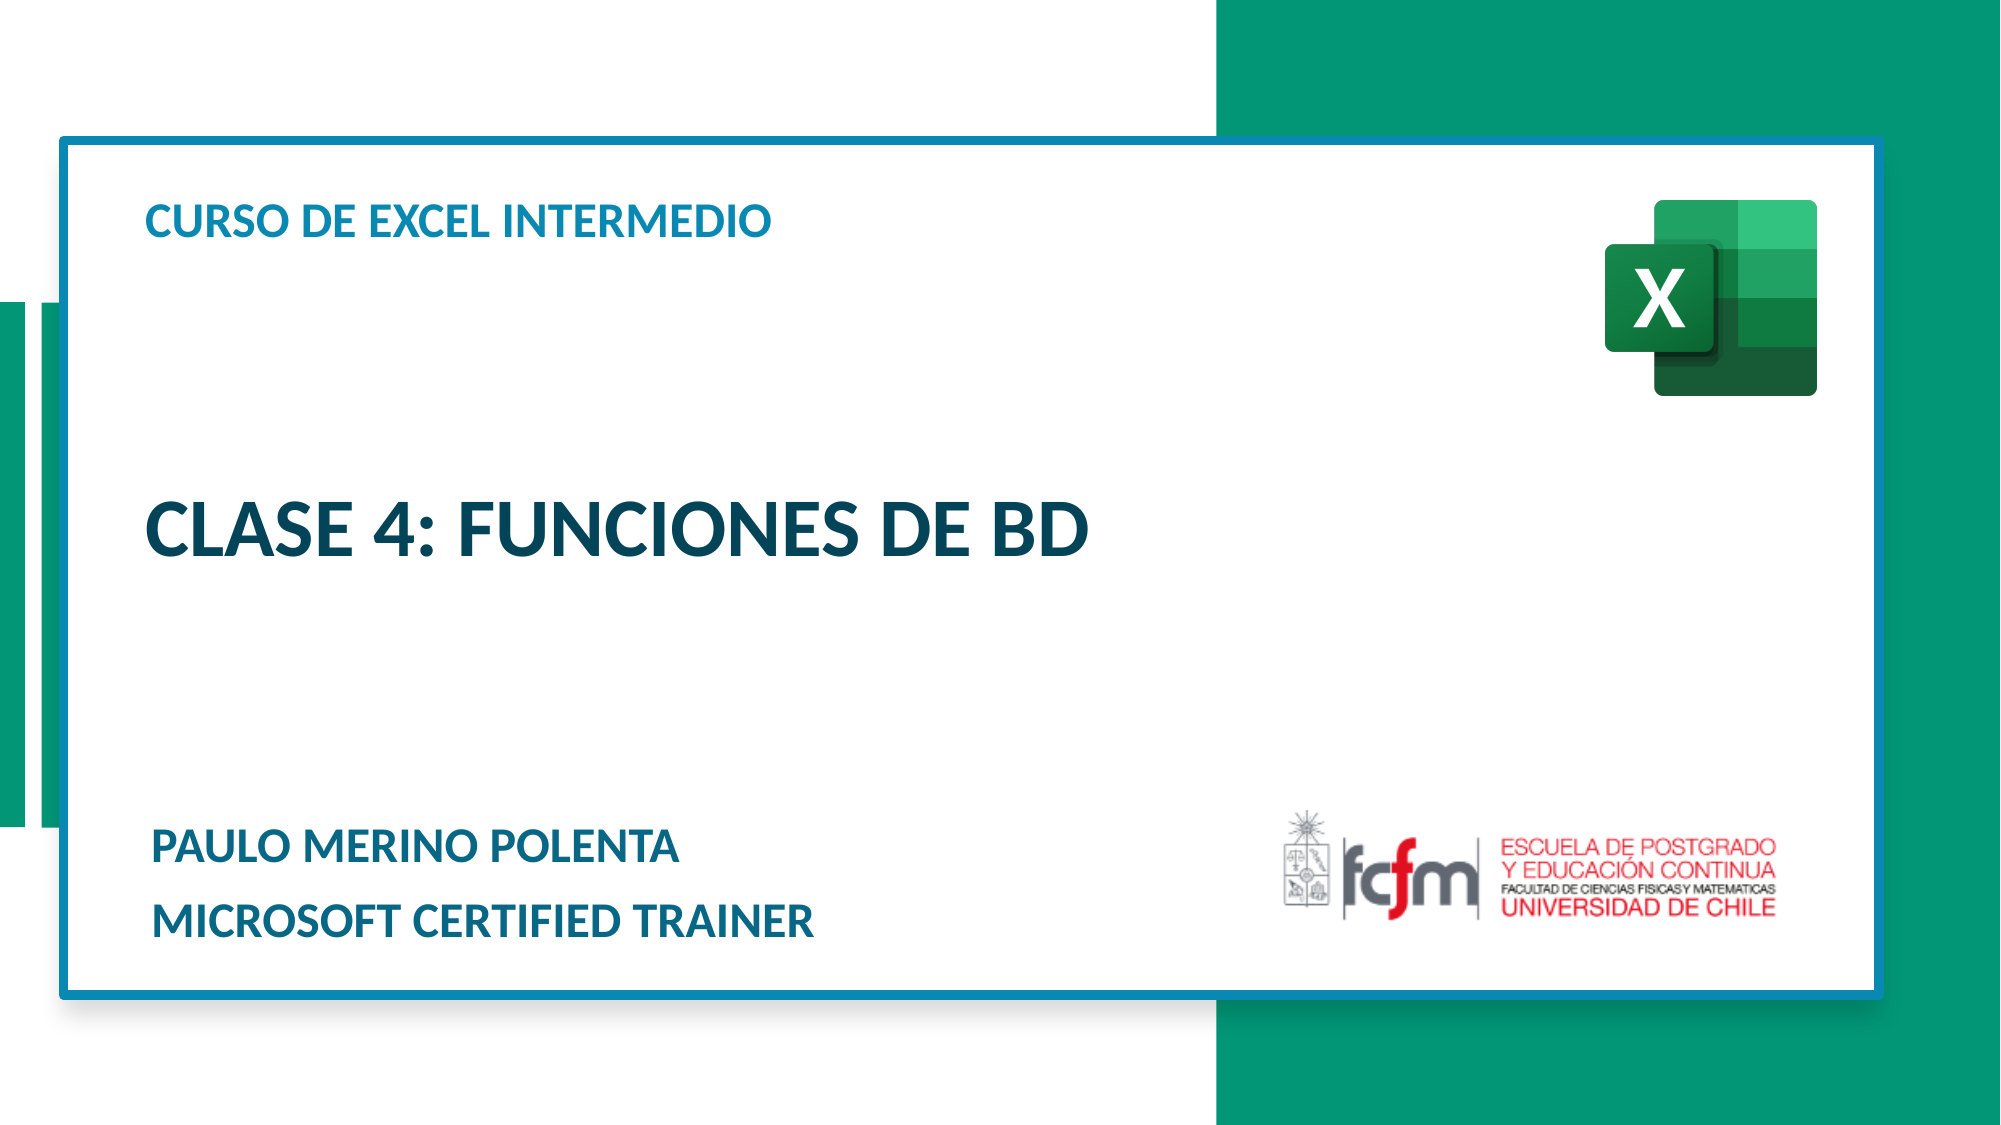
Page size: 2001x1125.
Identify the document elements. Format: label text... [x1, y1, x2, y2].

text_box [1215, 0, 2000, 1125]
text_box [41, 302, 53, 829]
text_box [0, 301, 26, 828]
text_box [63, 140, 1880, 996]
text_box CURSO DE EXCEL INTERMEDIO [130, 163, 1756, 256]
picture [1605, 200, 1817, 397]
picture [1249, 810, 1823, 953]
text_box [0, 0, 1215, 1125]
